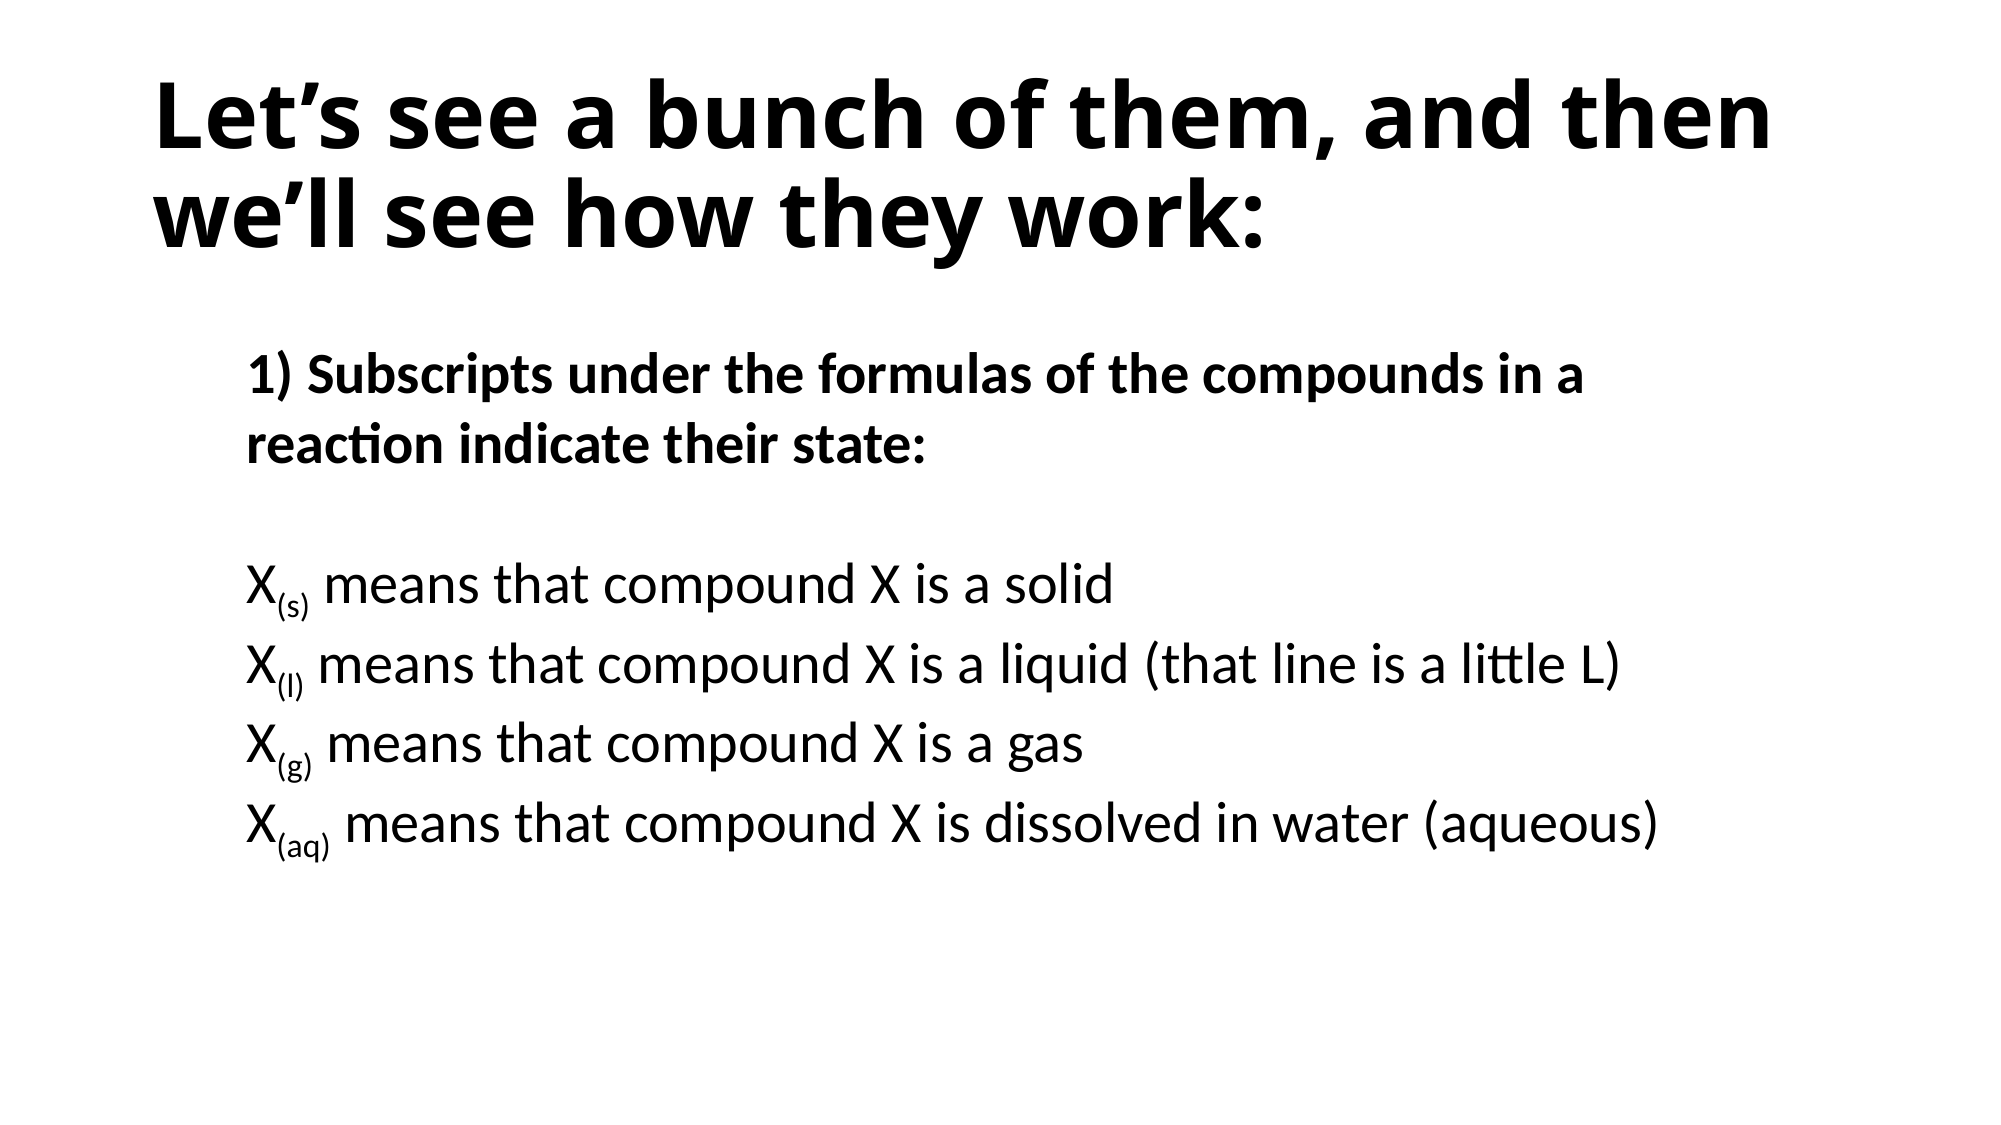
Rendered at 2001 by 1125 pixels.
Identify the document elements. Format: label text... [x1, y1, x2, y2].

text_box 1) Subscripts under the formulas of the compounds in a reaction indicate their state: X(s) means that compound X is a solid X(l) means that compound X is a liquid (that line is a little L) X(g) means that compound X is a gas X(aq) means that compound X is dissolved in water (aqueous) [231, 327, 1767, 1052]
title Let’s see a bunch of them, and then we’ll see how they work: [137, 59, 1863, 278]
